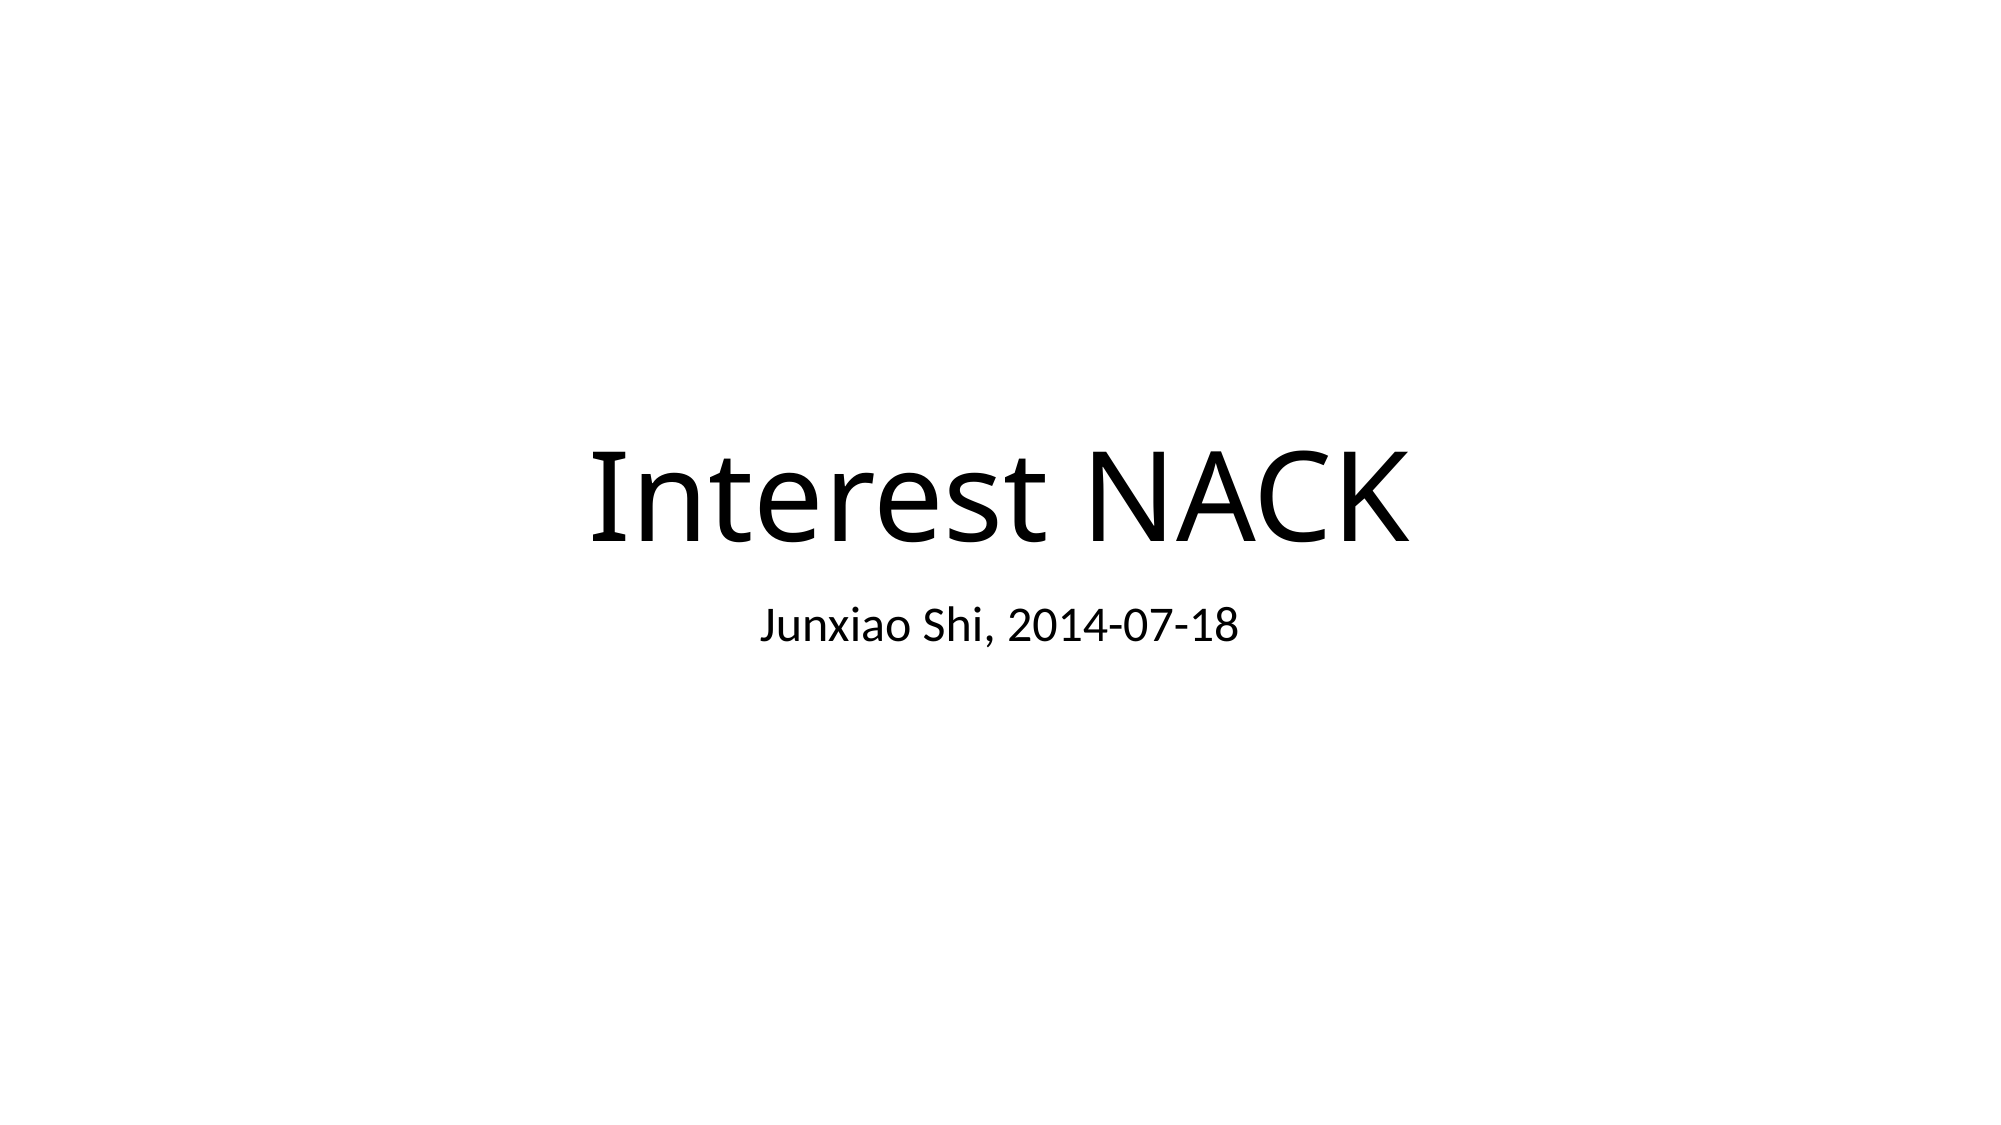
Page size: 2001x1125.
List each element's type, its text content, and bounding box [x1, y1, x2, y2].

subtitle Junxiao Shi, 2014-07-18 [249, 590, 1750, 863]
title Interest NACK [249, 184, 1750, 576]
